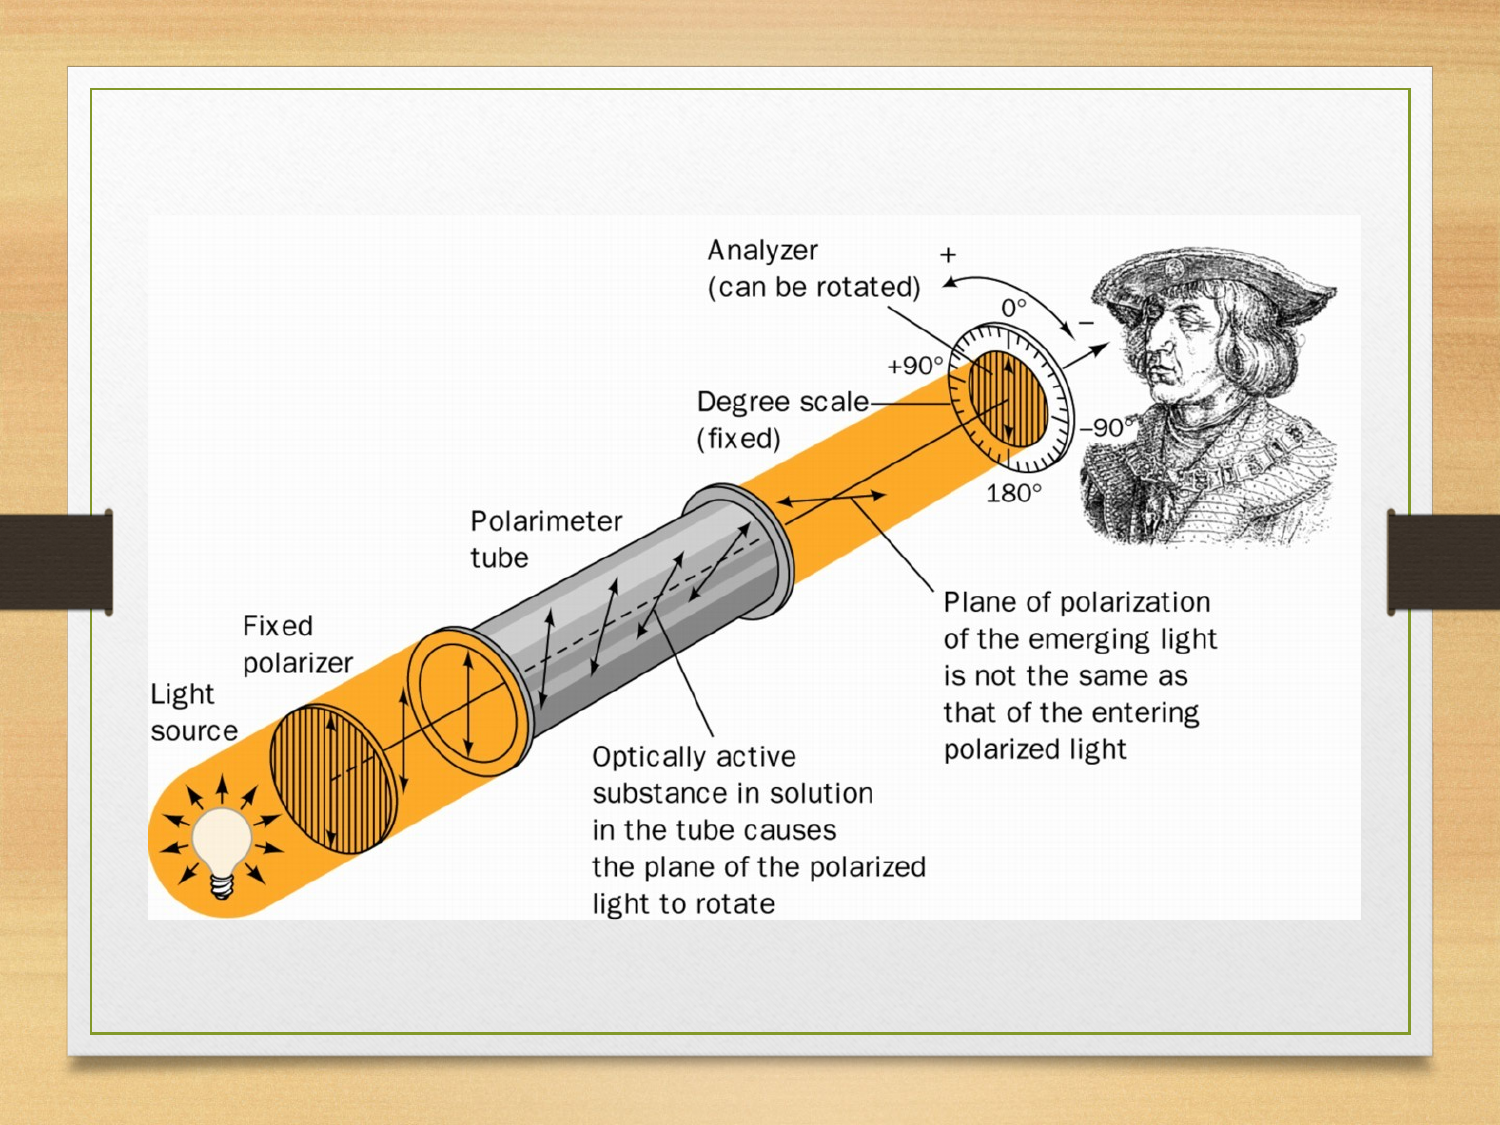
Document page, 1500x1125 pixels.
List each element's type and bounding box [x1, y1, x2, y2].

list [148, 214, 1361, 921]
picture [0, 0, 1500, 1125]
